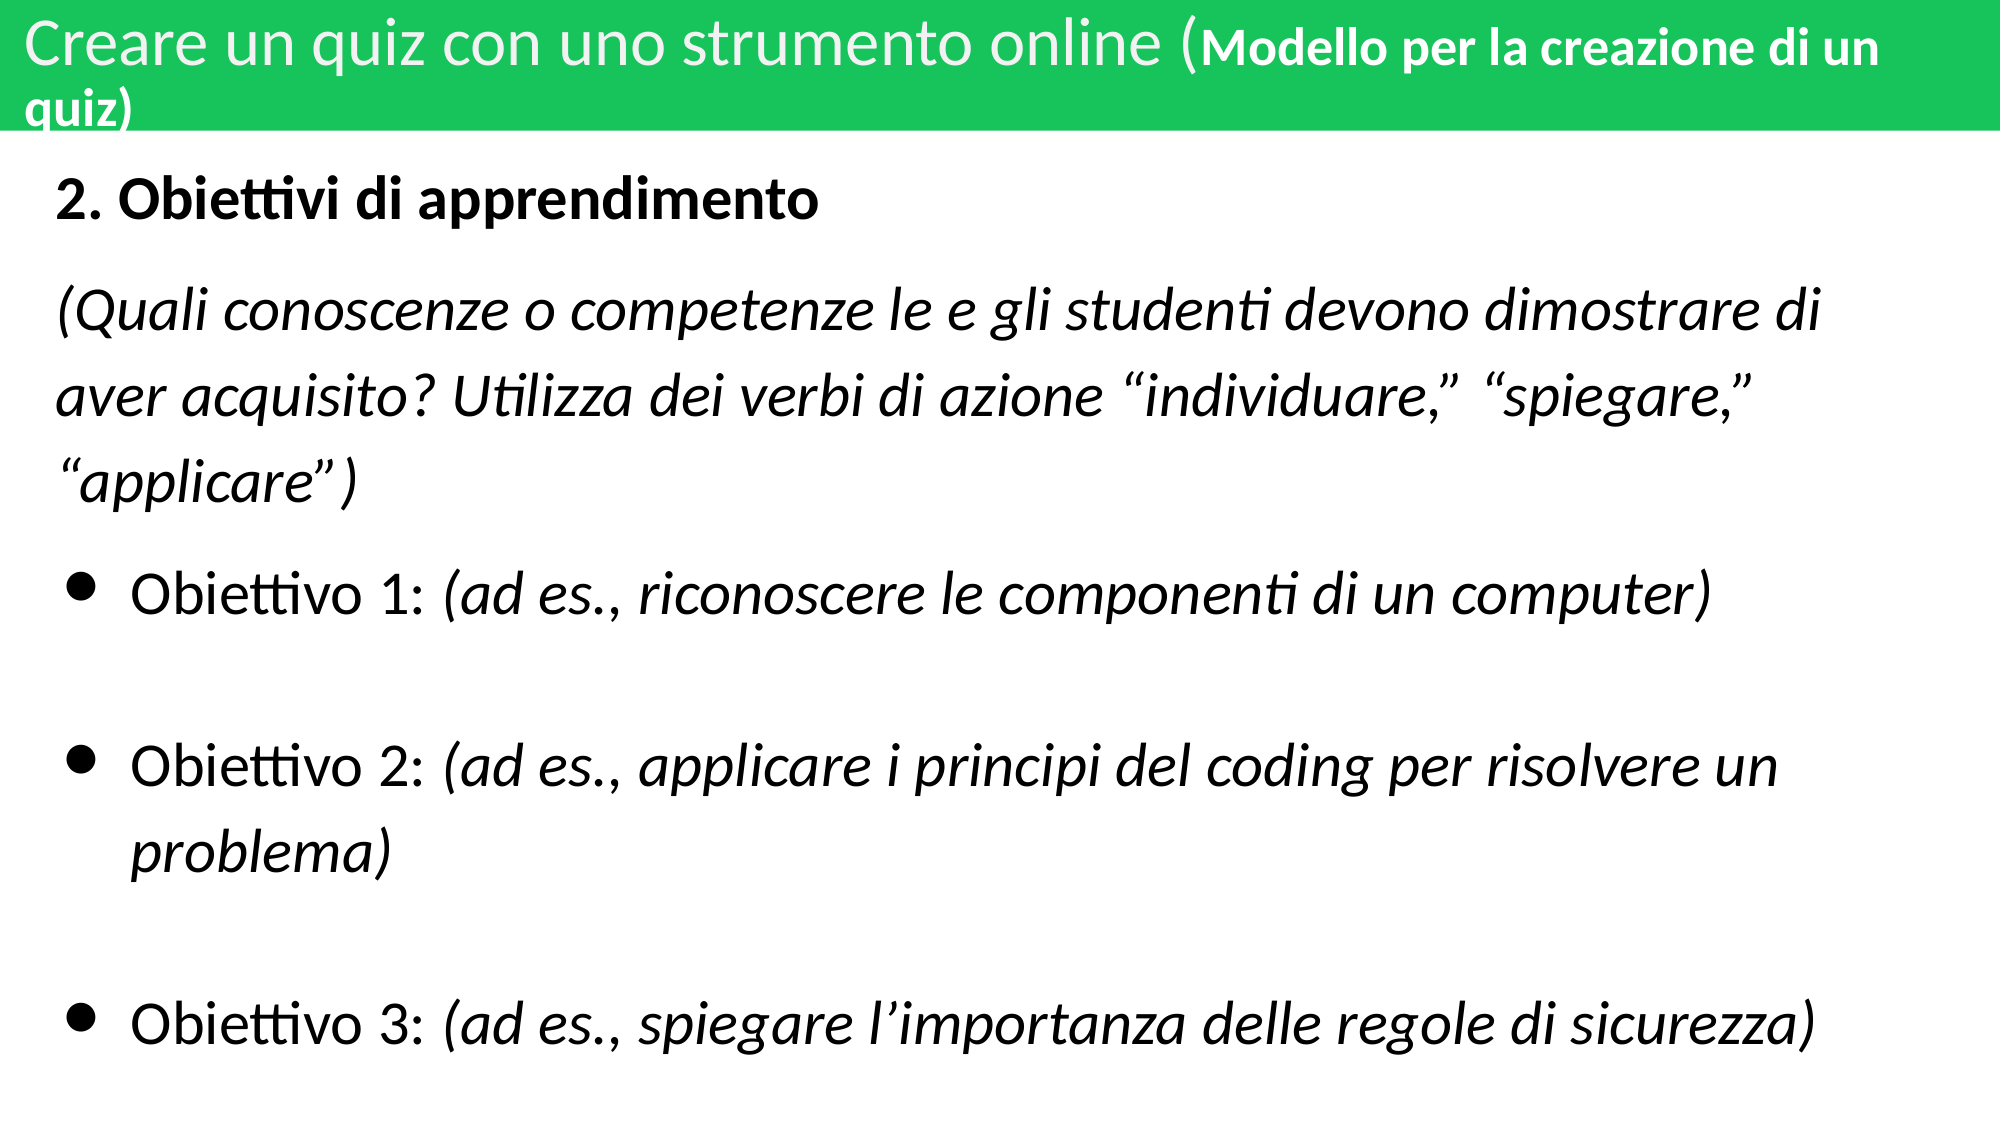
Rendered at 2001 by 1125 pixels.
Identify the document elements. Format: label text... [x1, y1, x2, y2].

title Creare un quiz con uno strumento online (Modello per la creazione di un quiz) [16, 13, 1976, 131]
text_box 2. Obiettivi di apprendimento (Quali conoscenze o competenze le e gli studenti devono dimostrare di aver acquisito? Utilizza dei verbi di azione “individuare,” “spiegare,” “applicare”) Obiettivo 1: (ad es., riconoscere le componenti di un computer) Obiettivo 2: (ad es., applicare i principi del coding per risolvere un problema) Obiettivo 3: (ad es., spiegare l’importanza delle regole di sicurezza) [40, 130, 1959, 1125]
